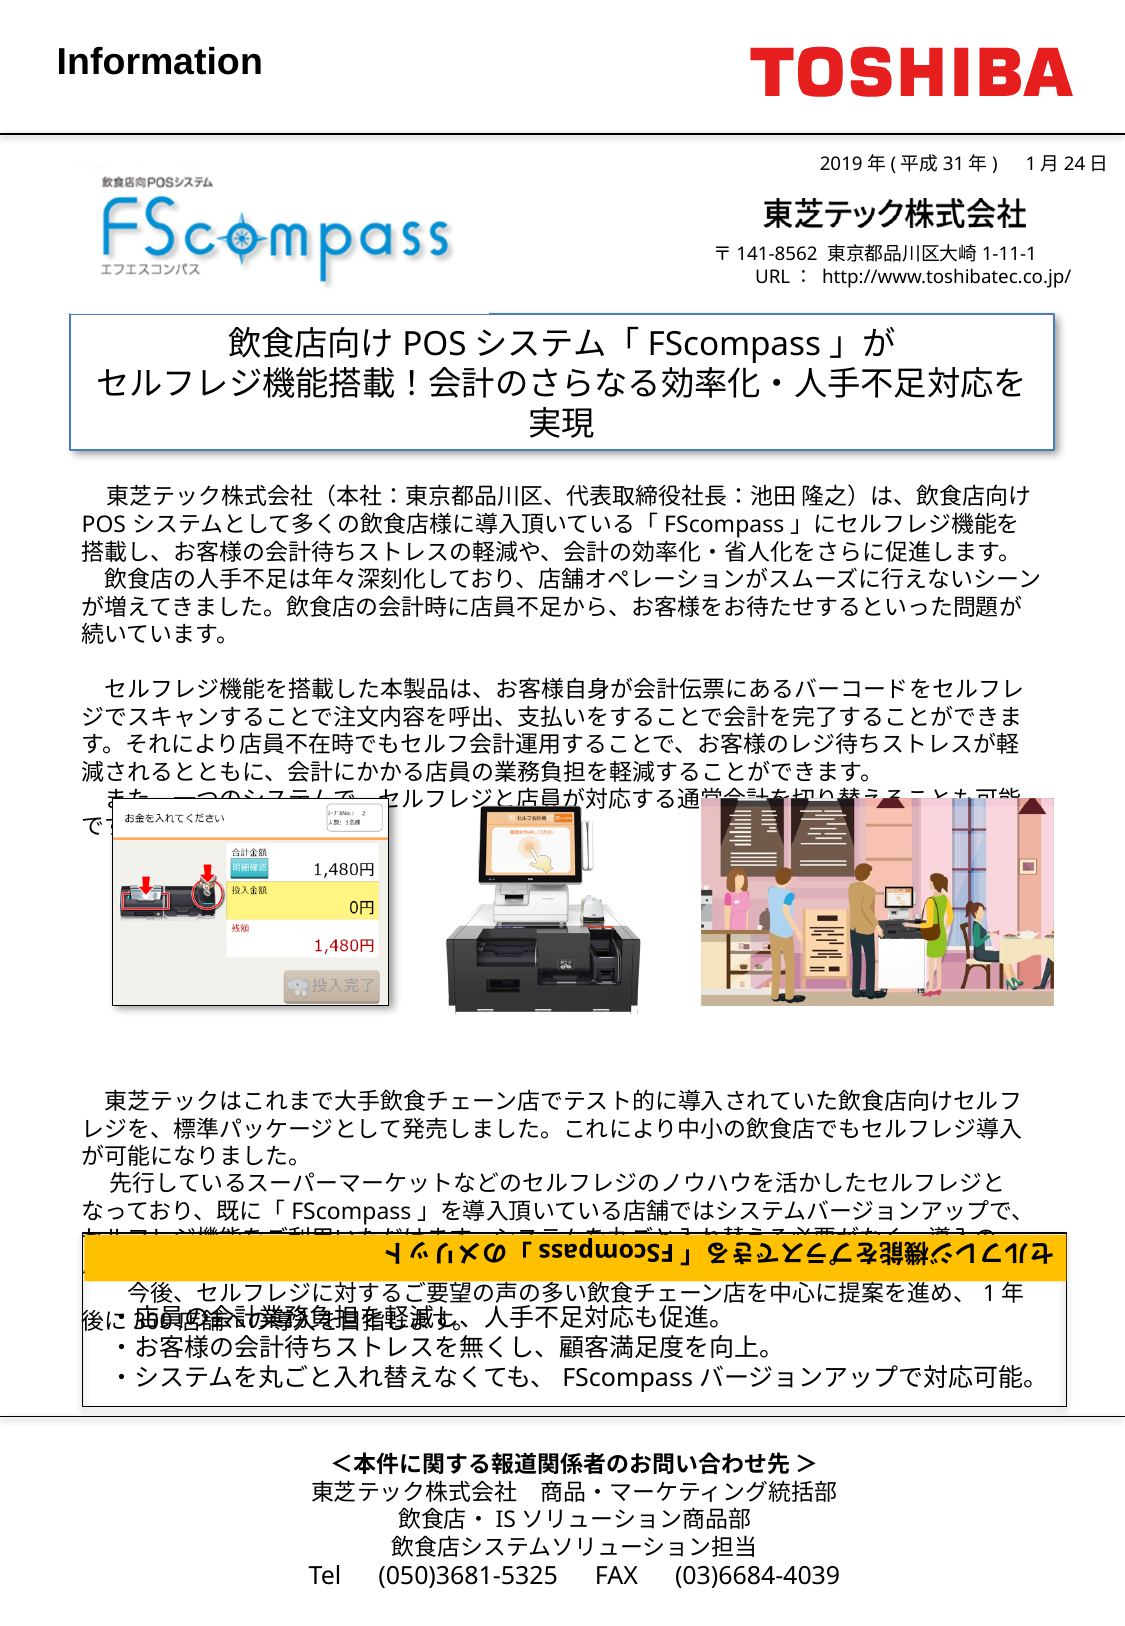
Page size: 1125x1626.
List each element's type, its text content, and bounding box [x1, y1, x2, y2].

text_box 2019年(平成31年) 1月24日 〒141-8562 東京都品川区大崎1-11-1 URL： http://www.toshibatec.co.jp/ [650, 151, 1125, 315]
text_box [82, 1232, 1067, 1407]
text_box セルフレジ機能をプラスできる「FScompass」のメリット [84, 1234, 1067, 1282]
text_box 東芝テック株式会社（本社：東京都品川区、代表取締役社長：池田 隆之）は、飲食店向けPOSシステムとして多くの飲食店様に導入頂いている「FScompass」にセルフレジ機能を搭載し、お客様の会計待ちストレスの軽減や、会計の効率化・省人化をさらに促進します。 飲食店の人手不足は年々深刻化しており、店舗オペレーションがスムーズに行えないシーンが増えてきました。飲食店の会計時に店員不足から、お客様をお待たせするといった問題が続いています。 セルフレジ機能を搭載した本製品は、お客様自身が会計伝票にあるバーコードをセルフレジでスキャンすることで注文内容を呼出、支払いをすることで会計を完了することができます。それにより店員不在時でもセルフ会計運用することで、お客様のレジ待ちストレスが軽減されるとともに、会計にかかる店員の業務負担を軽減することができます。 また、一つのシステムで、セルフレジと店員が対応する通常会計を切り替えることも可能です。 東芝テックはこれまで大手飲食チェーン店でテスト的に導入されていた飲食店向けセルフレジを、標準パッケージとして発売しました。これにより中小の飲食店でもセルフレジ導入が可能になりました。 先行しているスーパーマーケットなどのセルフレジのノウハウを活かしたセルフレジとなっており、既に「FScompass」を導入頂いている店舗ではシステムバージョンアップで、セルフレジ機能をご利用いただけます。システムを丸ごと入れ替える必要がなく、導入のハードルを下げることができました。 今後、セルフレジに対するご要望の声の多い飲食チェーン店を中心に提案を進め、1年後に300店舗への導入を目指します。 [66, 472, 1058, 1342]
text_box ＜本件に関する報道関係者のお問い合わせ先 ＞ 東芝テック株式会社 商品・マーケティング統括部 飲食店・ISソリューション商品部 飲食店システムソリューション担当 Tel (050)3681-5325 FAX (03)6684-4039 [12, 1442, 1125, 1598]
text_box 飲食店向けPOSシステム「FScompass」が セルフレジ機能搭載！会計のさらなる効率化・人手不足対応を実現 [69, 313, 1055, 451]
picture [112, 798, 389, 1006]
picture [420, 776, 667, 1015]
picture [763, 198, 1026, 228]
picture [0, 0, 1125, 133]
picture [701, 798, 1054, 1006]
text_box ・店員の会計業務負担を軽減し、人手不足対応も促進。 ・お客様の会計待ちストレスを無くし、顧客満足度を向上。 ・システムを丸ごと入れ替えなくても、FScompassバージョンアップで対応可能。 [95, 1294, 1061, 1399]
picture [69, 166, 489, 315]
picture [0, 135, 1125, 143]
